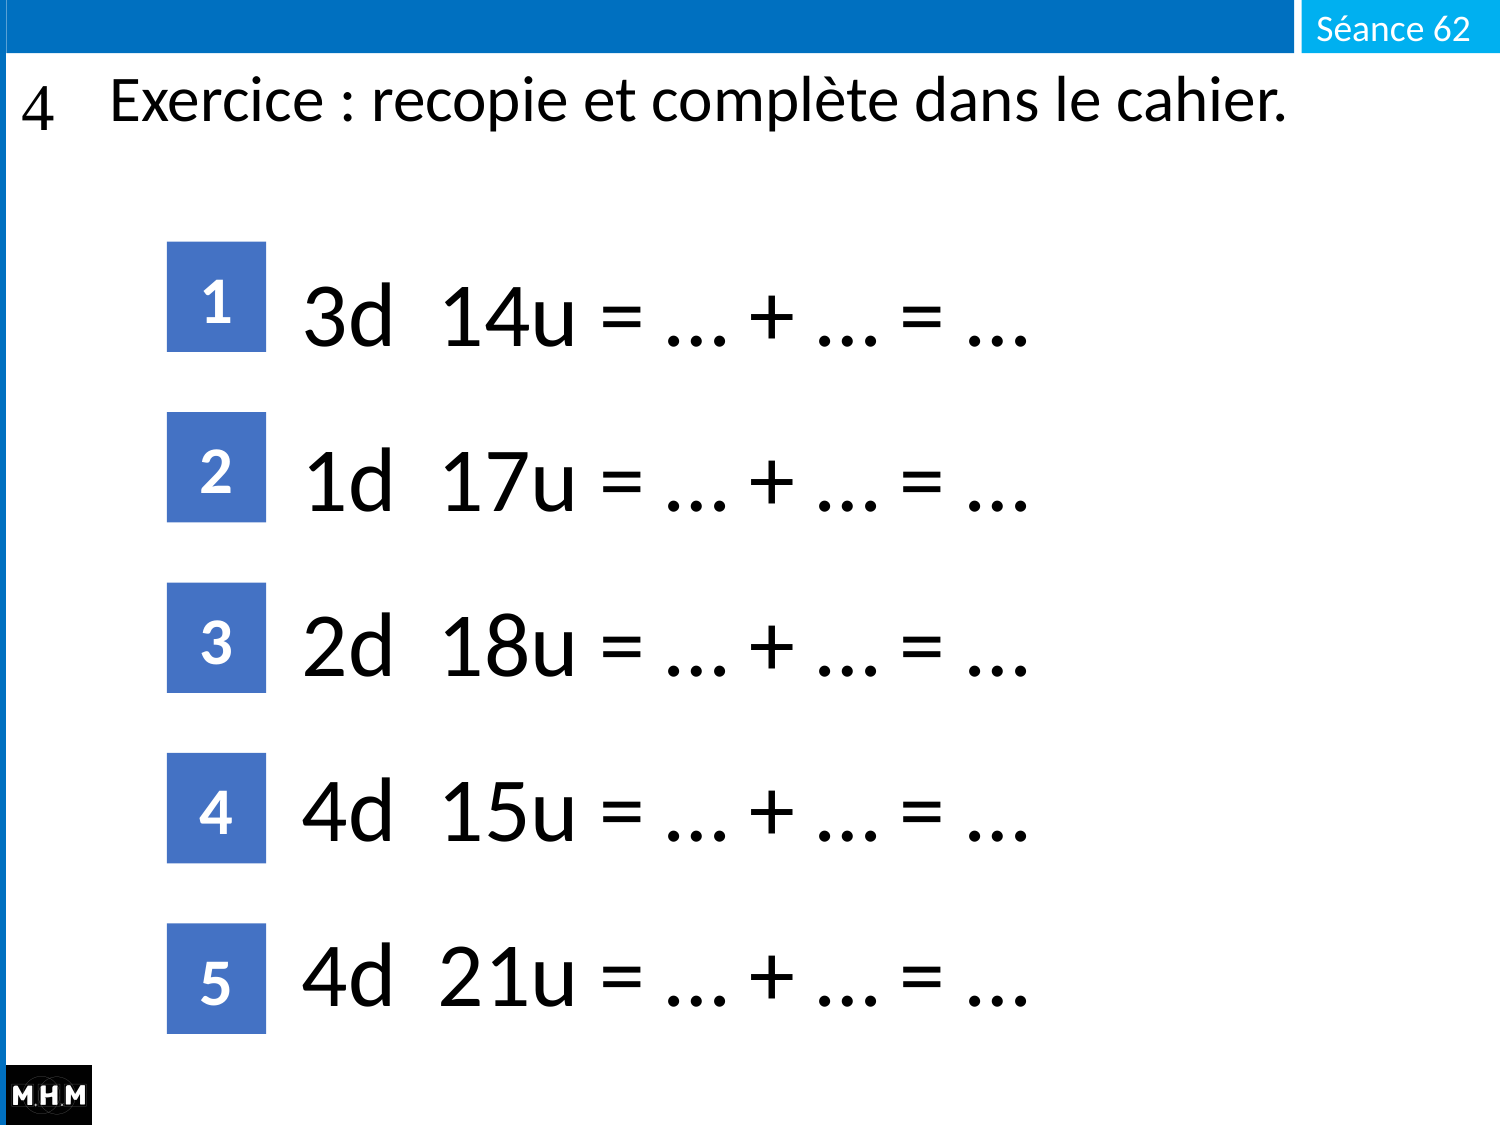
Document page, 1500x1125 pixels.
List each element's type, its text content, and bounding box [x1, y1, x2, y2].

text_box 2 [166, 411, 267, 523]
title Exercice : recopie et complète dans le cahier. [94, 57, 1389, 144]
picture [6, 1065, 92, 1125]
text_box 1 [166, 241, 267, 353]
text_box 3d 14u = … + … = … 1d 17u = … + … = … 2d 18u = … + … = … 4d 15u = … + … = … 4d 21u = … + … = … [287, 192, 1300, 1125]
text_box 5 [166, 922, 267, 1035]
text_box 3 [166, 581, 267, 694]
text_box 4 [166, 752, 267, 864]
